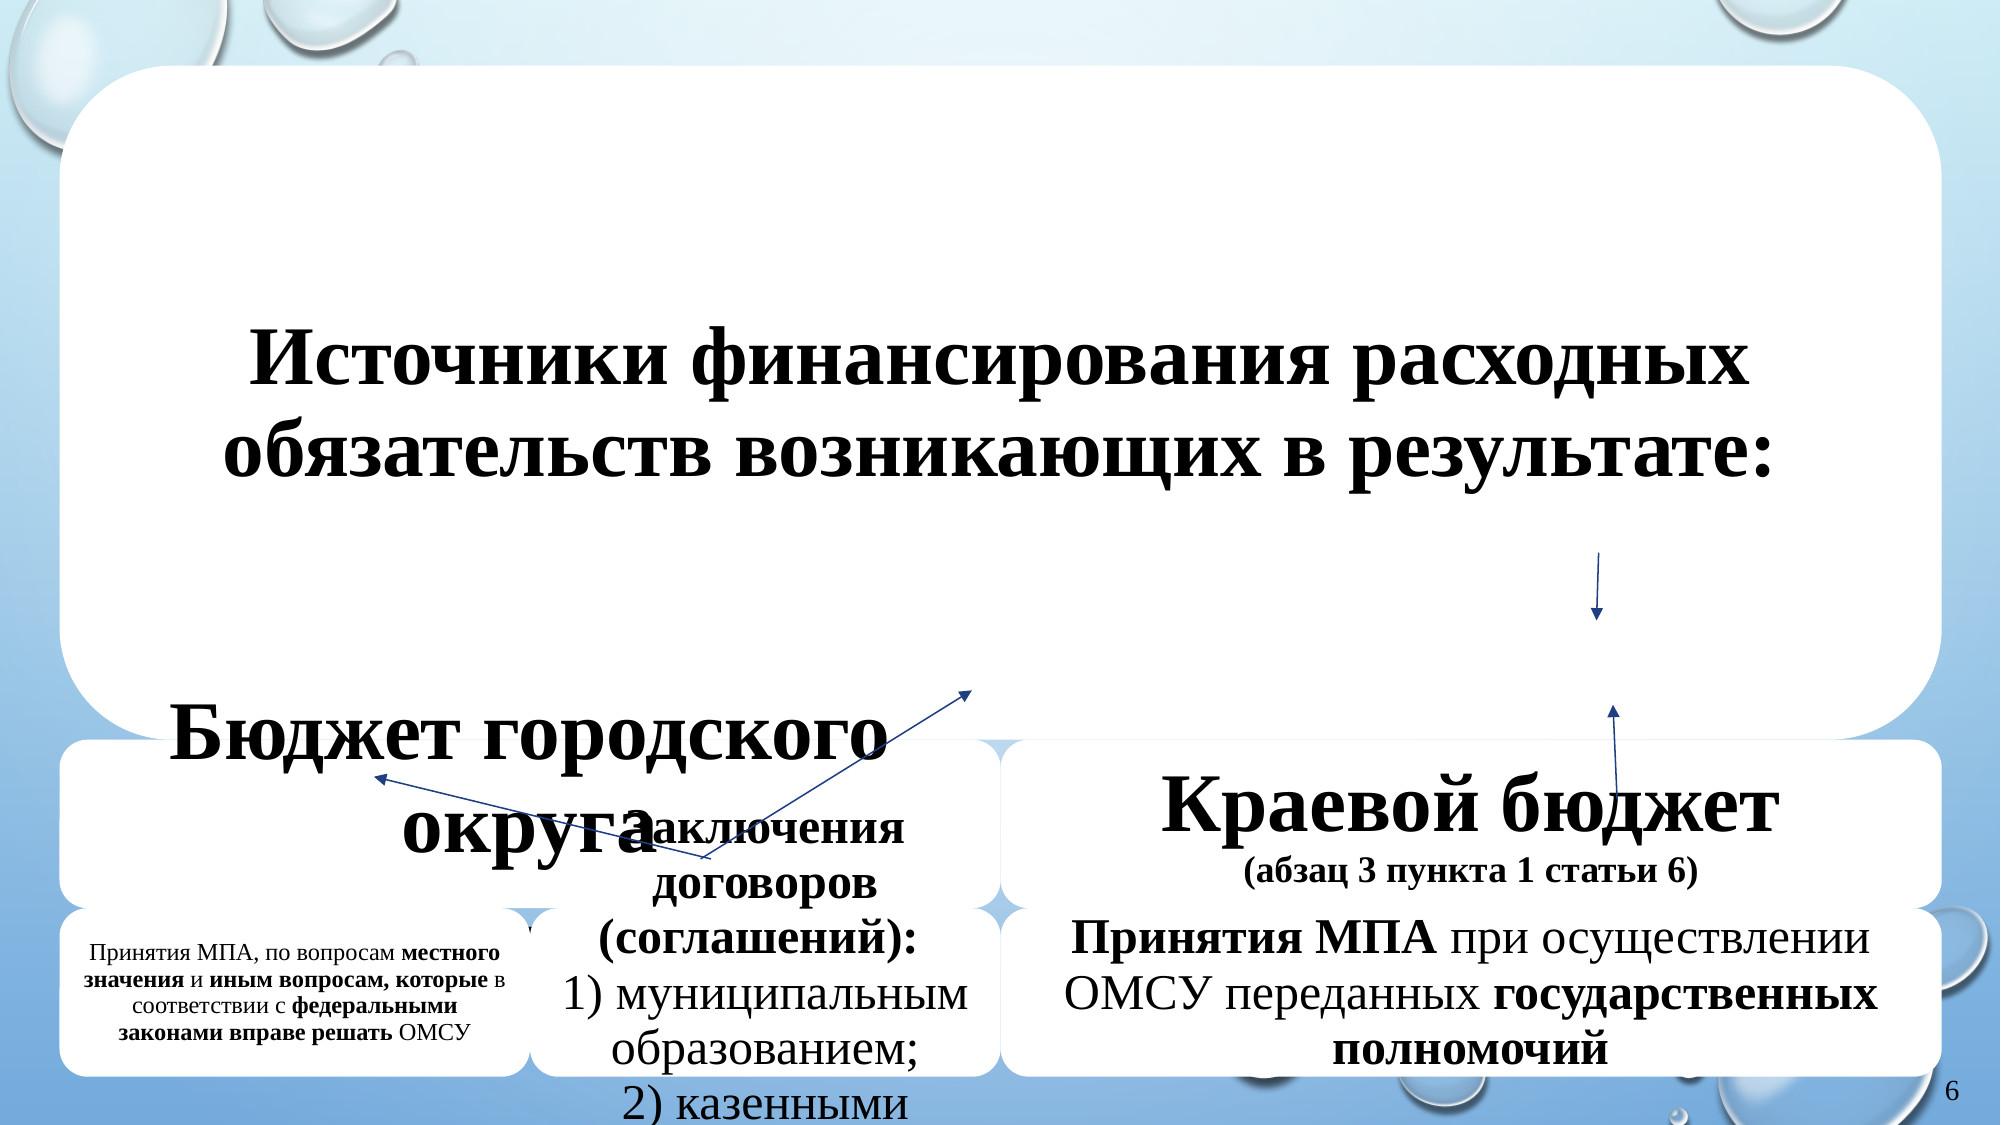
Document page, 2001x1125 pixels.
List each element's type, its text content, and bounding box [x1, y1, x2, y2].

picture [0, 0, 2000, 1125]
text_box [700, 690, 973, 860]
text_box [373, 776, 712, 860]
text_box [59, 65, 1942, 1077]
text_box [1612, 704, 1618, 800]
slide_number 6 [1857, 1070, 1975, 1108]
